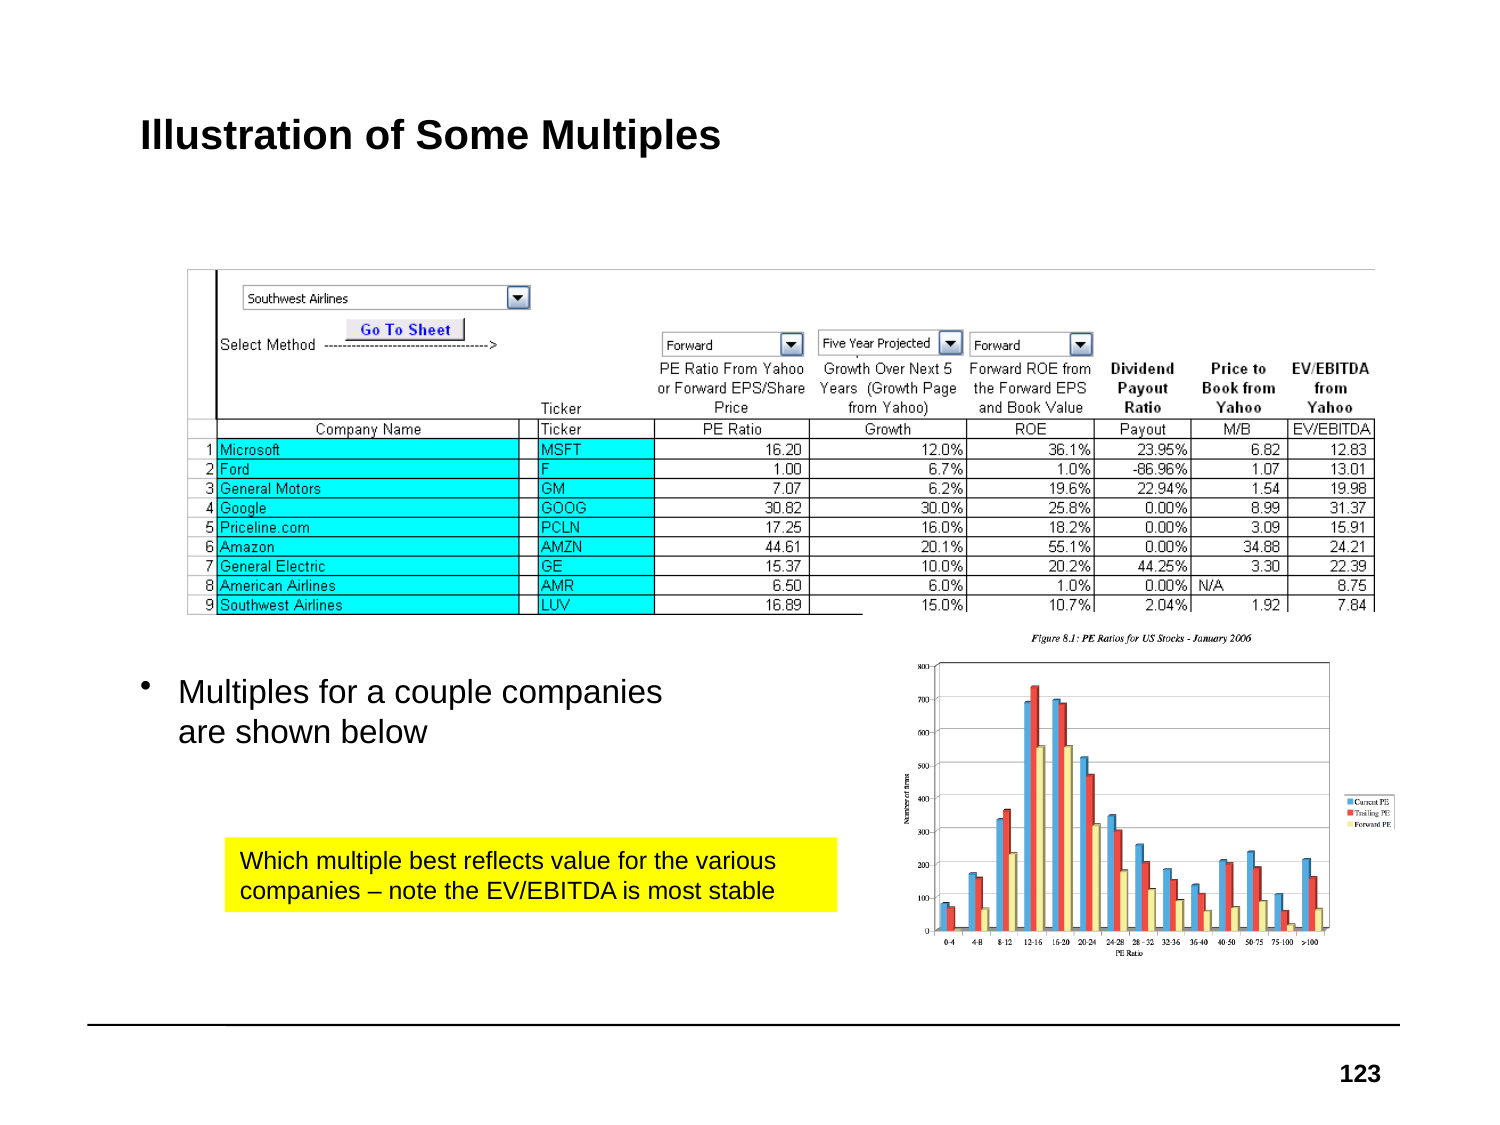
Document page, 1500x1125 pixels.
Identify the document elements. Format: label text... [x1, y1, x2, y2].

list Multiples for a couple companies are shown below [125, 662, 694, 938]
text_box Which multiple best reflects value for the various companies – note the EV/EBITDA is most stable [224, 837, 838, 913]
title Illustration of Some Multiples [125, 99, 1288, 225]
picture [187, 269, 1376, 615]
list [862, 612, 1432, 967]
